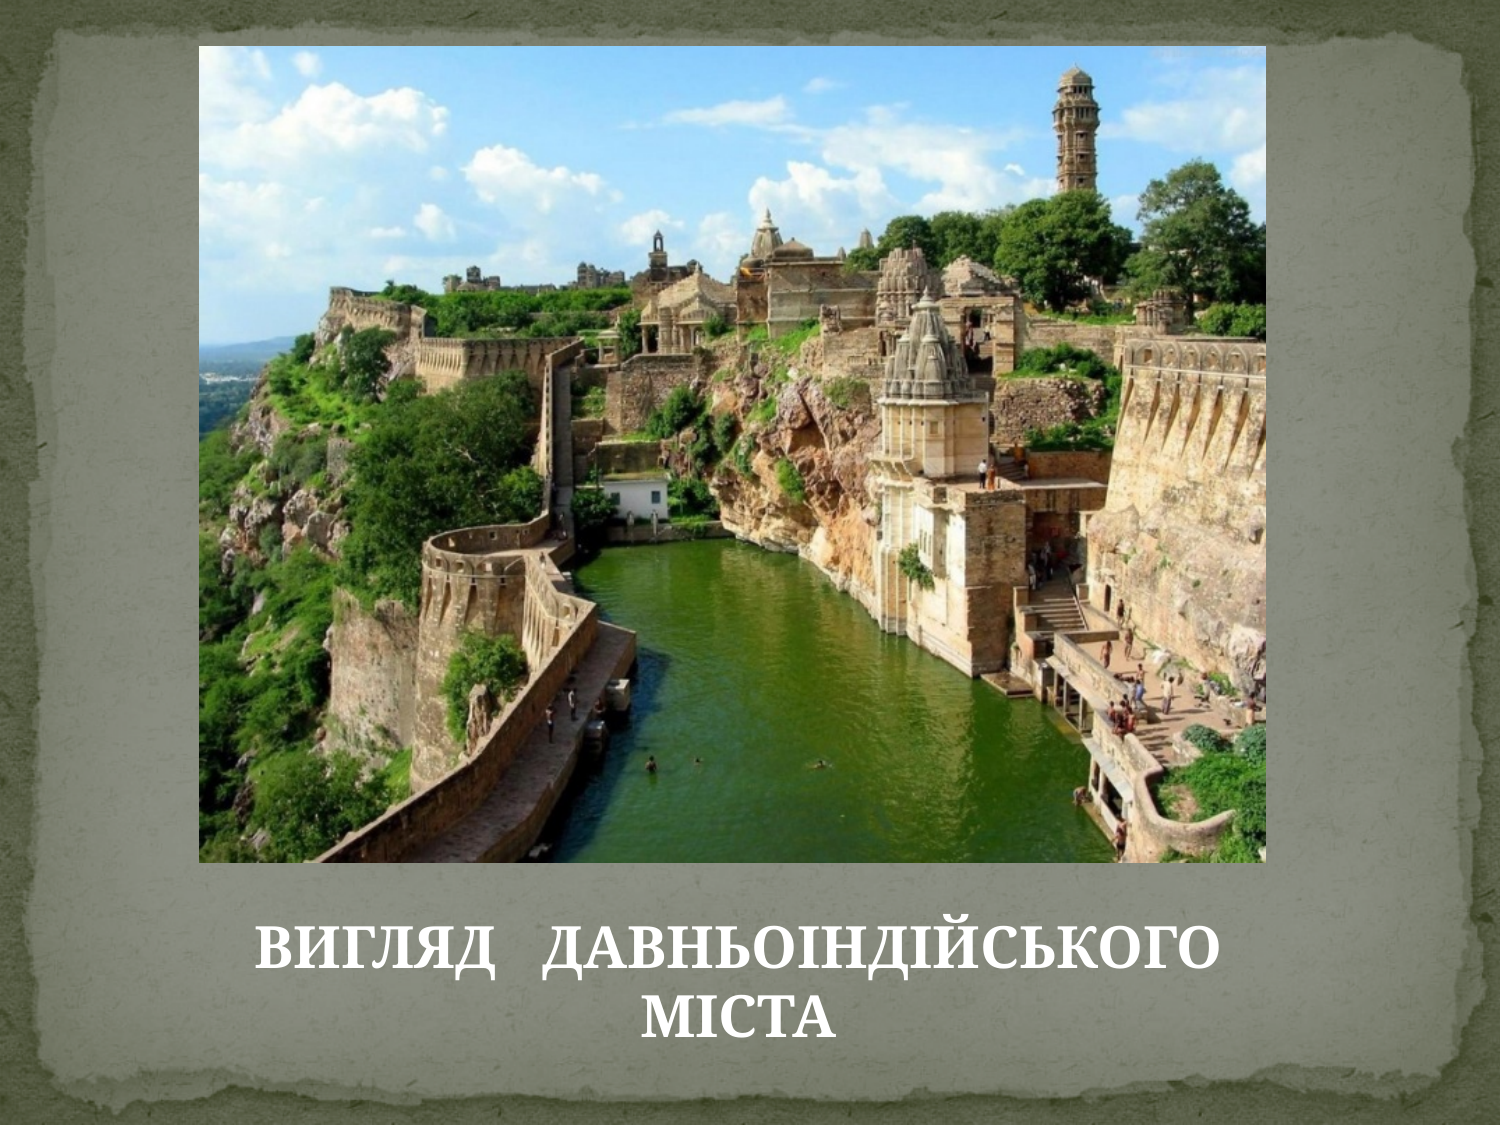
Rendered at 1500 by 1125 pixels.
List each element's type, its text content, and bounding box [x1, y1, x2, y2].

text_box ВИГЛЯД ДАВНЬОІНДІЙСЬКОГО МІСТА [175, 902, 1301, 1057]
picture [199, 46, 1266, 863]
